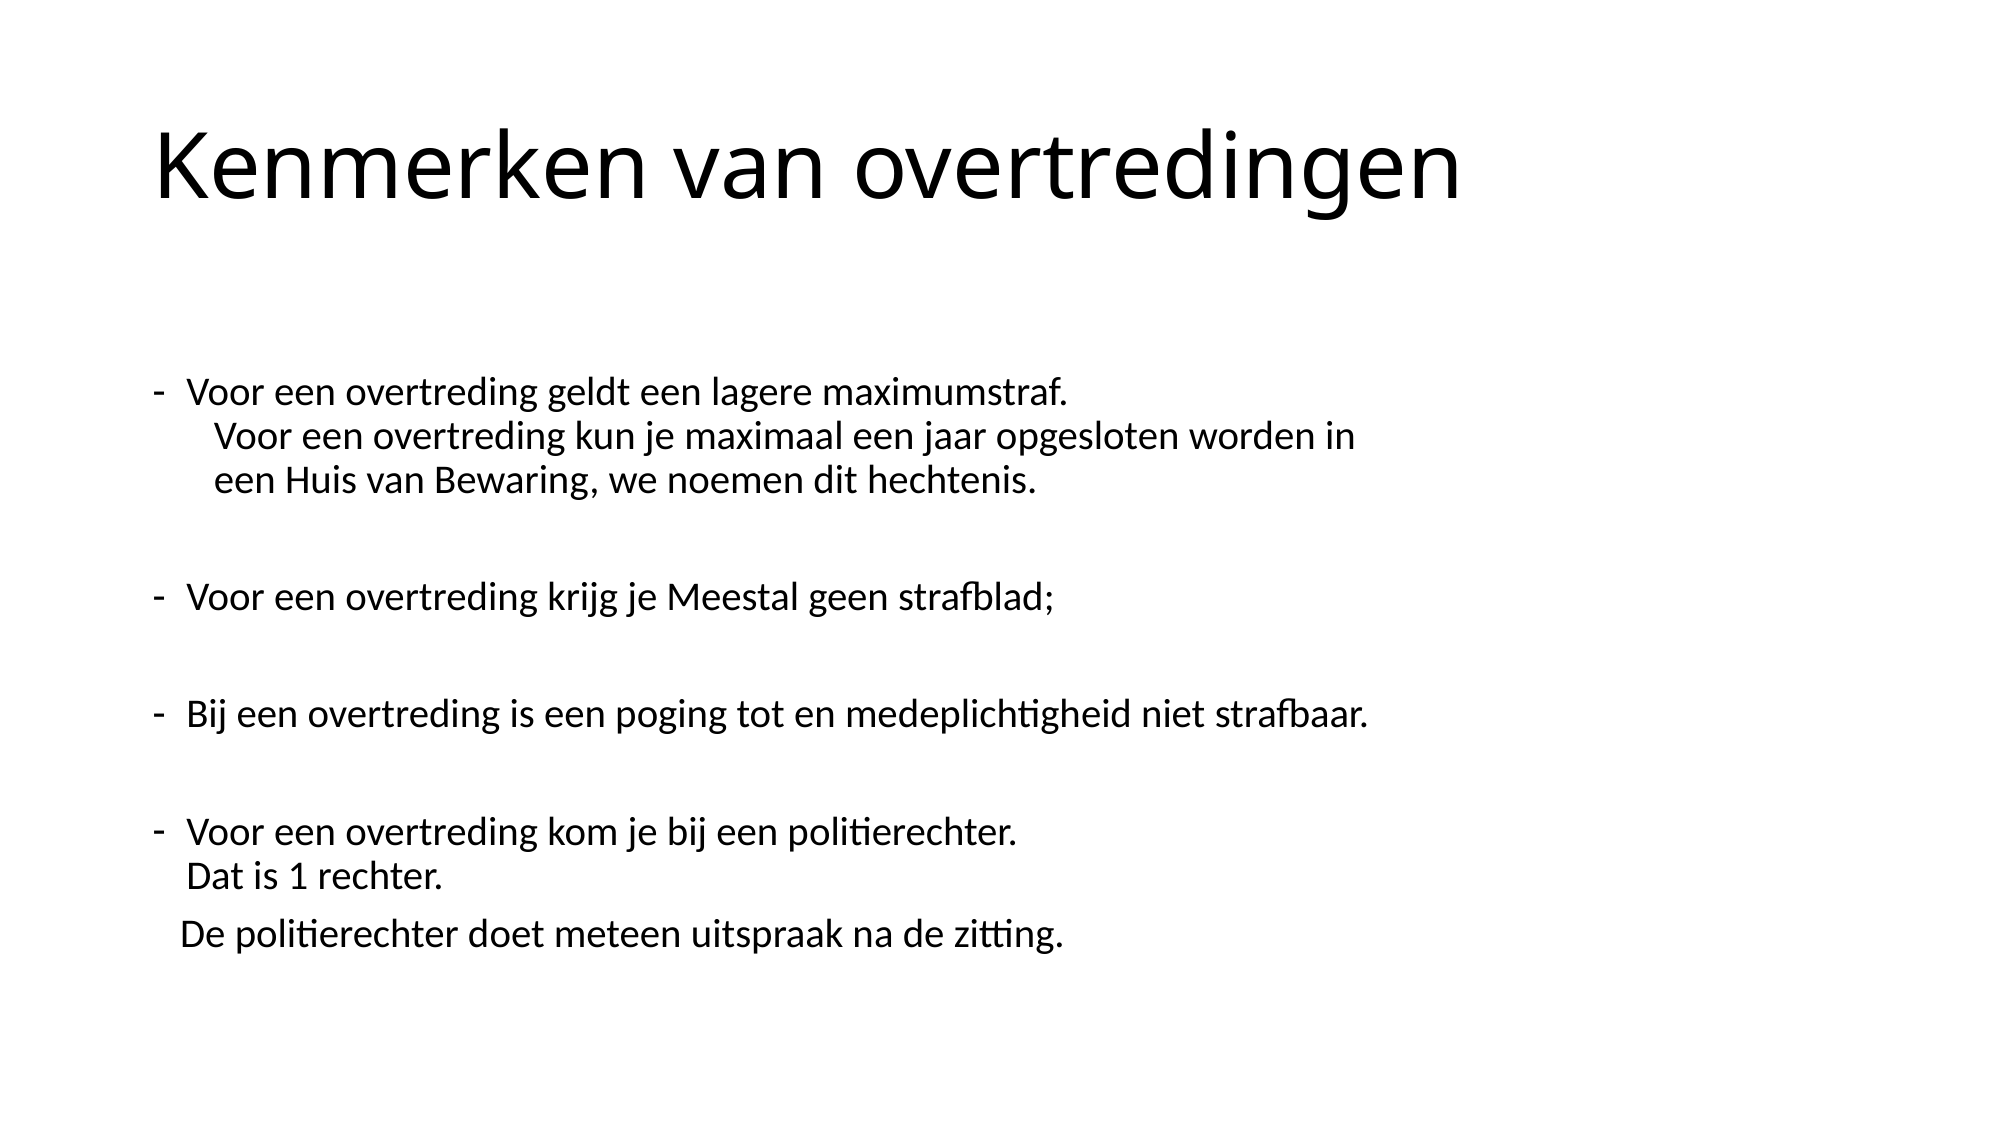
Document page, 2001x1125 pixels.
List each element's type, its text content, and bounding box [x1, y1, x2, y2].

list Voor een overtreding geldt een lagere maximumstraf. Voor een overtreding kun je maximaal een jaar opgesloten worden in een Huis van Bewaring, we noemen dit hechtenis. Voor een overtreding krijg je Meestal geen strafblad; Bij een overtreding is een poging tot en medeplichtigheid niet strafbaar. Voor een overtreding kom je bij een politierechter. Dat is 1 rechter. De politierechter doet meteen uitspraak na de zitting. [137, 299, 1863, 1014]
title Kenmerken van overtredingen [137, 59, 1863, 278]
